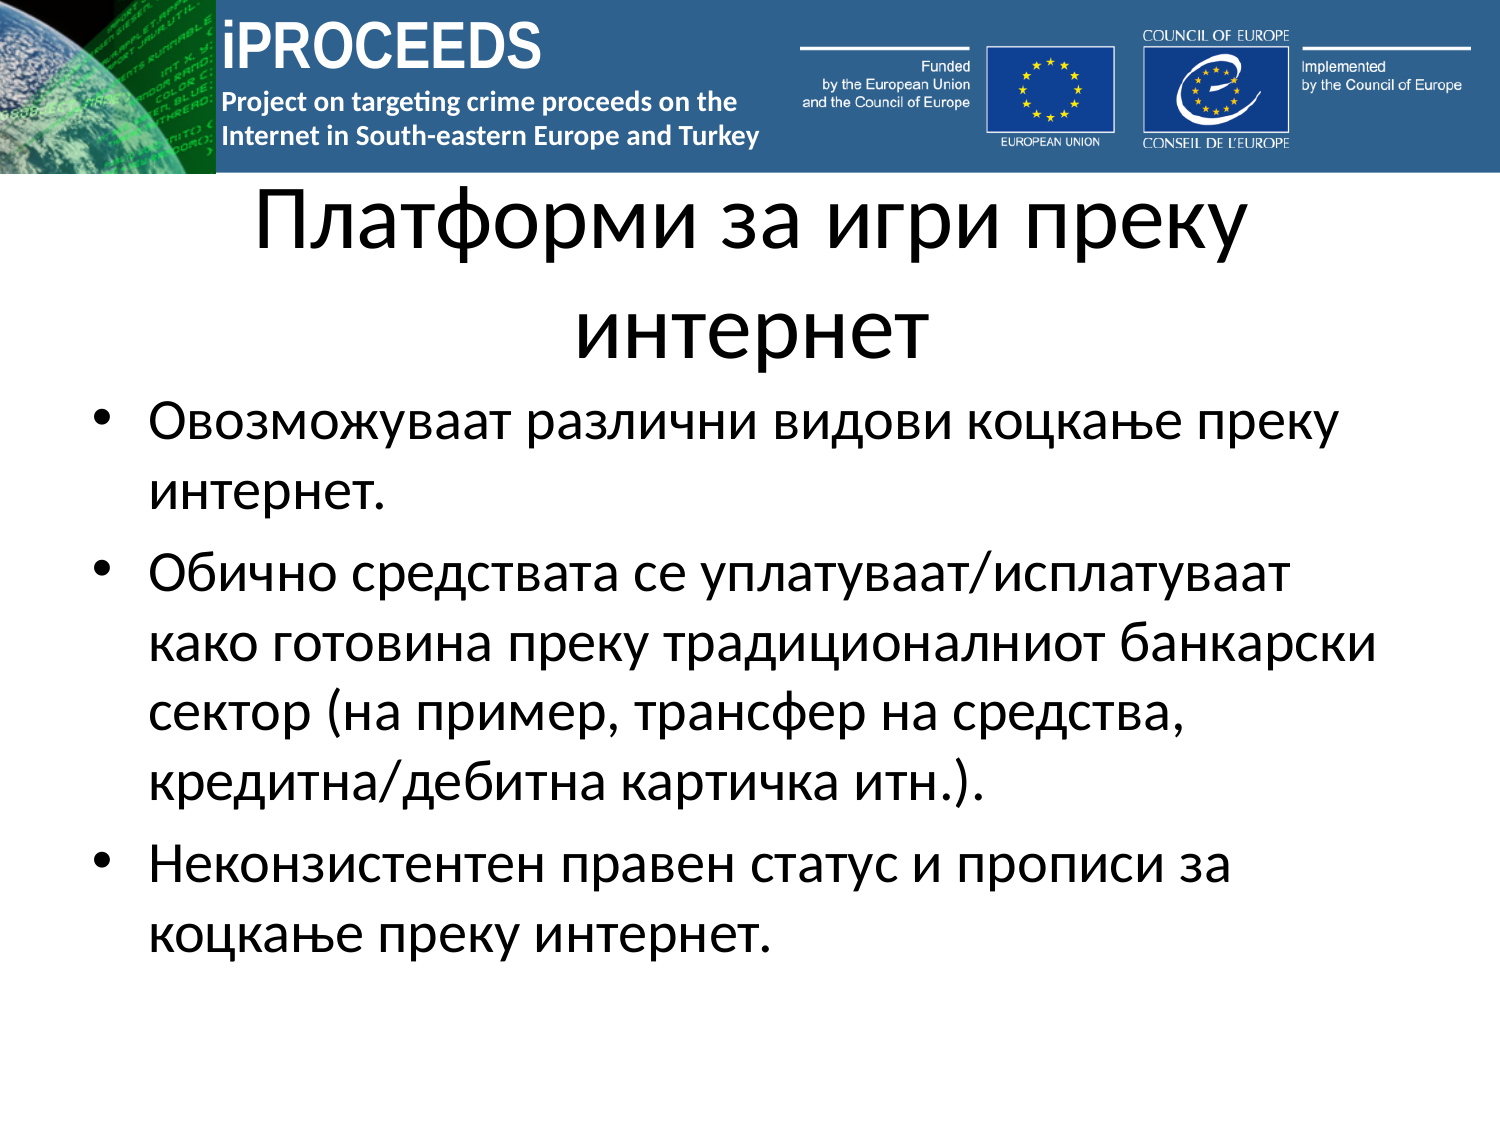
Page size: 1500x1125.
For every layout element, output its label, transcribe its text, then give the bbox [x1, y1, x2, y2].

list Овозможуваат различни видови коцкање преку интернет. Обично средствата се уплатуваат/исплатуваат како готовина преку традиционалниот банкарски сектор (на пример, трансфер на средства, кредитна/дебитна картичка итн.). Неконзистентен правен статус и прописи за коцкање преку интернет. [76, 373, 1427, 1017]
title Платформи за игри преку интернет [76, 172, 1427, 361]
picture [0, 0, 216, 174]
picture [800, 30, 1471, 148]
